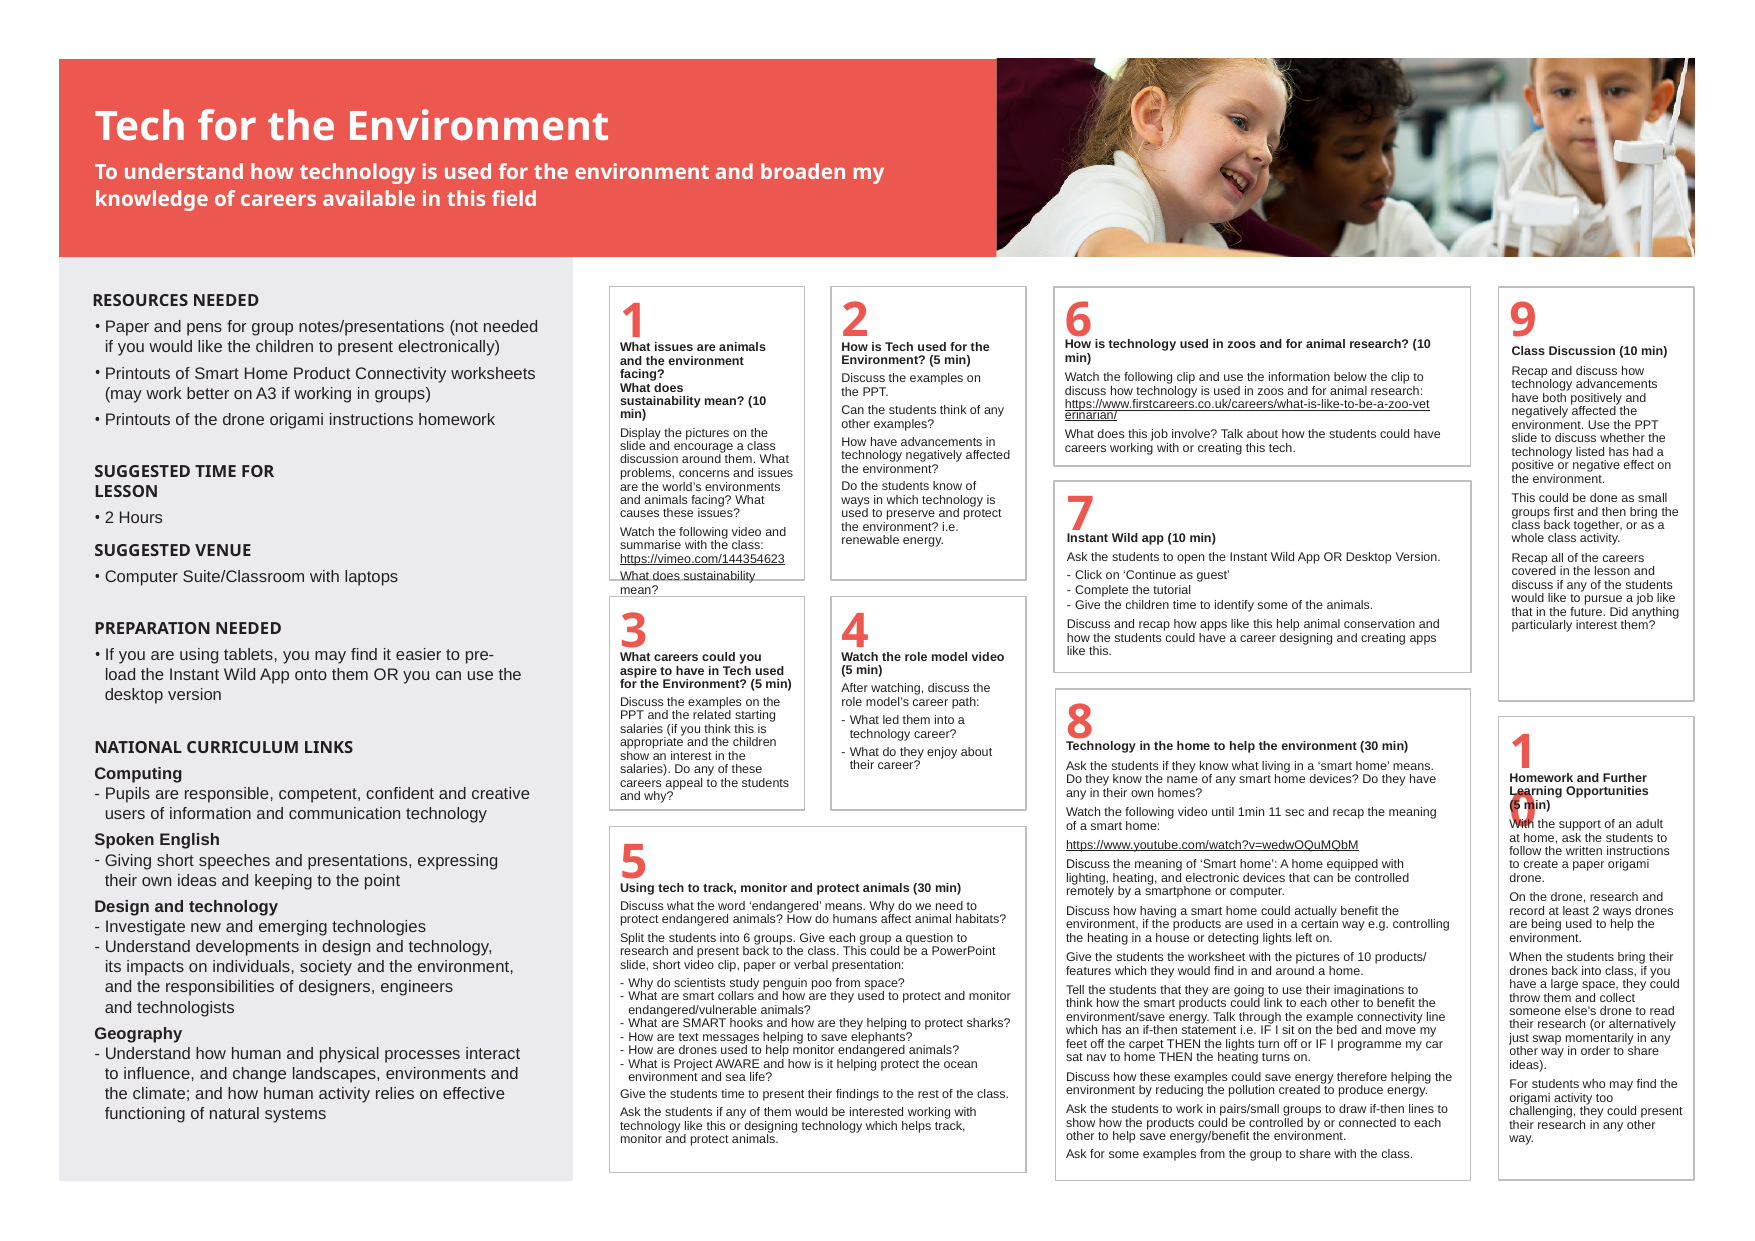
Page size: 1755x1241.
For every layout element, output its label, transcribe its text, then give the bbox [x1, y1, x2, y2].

text_box Homework and Further Learning Opportunities (5 min) With the support of an adult at home, ask the students to follow the written instructions to create a paper origami drone. On the drone, research and record at least 2 ways drones are being used to help the environment. When the students bring their drones back into class, if you have a large space, they could throw them and collect someone else’s drone to read their research (or alternatively just swap momentarily in any other way in order to share ideas). For students who may find the origami activity too challenging, they could present their research in any other way. [1509, 768, 1685, 1146]
text_box What issues are animals and the environment facing? What does sustainability mean? (10 min) Display the pictures on the slide and encourage a class discussion around them. What problems, concerns and issues are the world’s environments and animals facing? What causes these issues? Watch the following video and summarise with the class: https://vimeo.com/144354623 What does sustainability mean? [620, 337, 796, 596]
text_box 5 [620, 828, 652, 878]
text_box [830, 286, 1027, 580]
text_box 3 [620, 597, 652, 647]
text_box RESOURCES NEEDED Paper and pens for group notes/presentations (not needed if you would like the children to present electronically) Printouts of Smart Home Product Connectivity worksheets (may work better on A3 if working in groups) Printouts of the drone origami instructions homework [92, 281, 544, 429]
text_box Technology in the home to help the environment (30 min) Ask the students if they know what living in a ‘smart home’ means. Do they know the name of any smart home devices? Do they have any in their own homes? Watch the following video until 1min 11 sec and recap the meaning of a smart home: https://www.youtube.com/watch?v=wedwOQuMQbM Discuss the meaning of ‘Smart home’: A home equipped with lighting, heating, and electronic devices that can be controlled remotely by a smartphone or computer. Discuss how having a smart home could actually benefit the environment, if the products are used in a certain way e.g. controlling the heating in a house or detecting lights left on. Give the students the worksheet with the pictures of 10 products/ features which they would find in and around a home. Tell the students that they are going to use their imaginations to think how the smart products could link to each other to benefit the environment/save energy. Talk through the example connectivity line which has an if-then statement i.e. IF I sit on the bed and move my feet off the carpet THEN the lights turn off or IF I programme my car sat nav to home THEN the heating turns on. Discuss how these examples could save energy therefore helping the environment by reducing the pollution created to produce energy. Ask the students to work in pairs/small groups to draw if-then lines to show how the products could be controlled by or connected to each other to help save energy/benefit the environment. Ask for some examples from the group to share with the class. [1066, 732, 1458, 1162]
title Tech for the Environment To understand how technology is used for the environment and broaden my knowledge of careers available in this field [92, 76, 908, 307]
text_box What careers could you aspire to have in Tech used for the Environment? (5 min) Discuss the examples on the PPT and the related starting salaries (if you think this is appropriate and the children show an interest in the salaries). Do any of these careers appeal to the students and why? [620, 647, 796, 804]
text_box 2 [841, 286, 874, 346]
text_box 9 [1509, 286, 1541, 347]
text_box 1 [620, 287, 665, 348]
text_box How is technology used in zoos and for animal research? (10 min) Watch the following clip and use the information below the clip to discuss how technology is used in zoos and for animal research: https://www.firstcareers.co.uk/careers/what-is-like-to-be-a-zoo-veterinarian/ What does this job involve? Talk about how the students could have careers working with or creating this tech. [1064, 330, 1458, 445]
text_box [609, 596, 805, 811]
text_box SUGGESTED VENUE Computer Suite/Classroom with laptops [92, 531, 406, 586]
text_box Watch the role model video (5 min) After watching, discuss the role model’s career path: What led them into a technology career? What do they enjoy about their career? [841, 647, 1006, 773]
text_box How is Tech used for the Environment? (5 min) Discuss the examples on the PPT. Can the students think of any other examples? How have advancements in technology negatively affected the environment? Do the students know of ways in which technology is used to preserve and protect the environment? i.e. renewable energy. [841, 337, 1015, 548]
text_box Using tech to track, monitor and protect animals (30 min) Discuss what the word ‘endangered’ means. Why do we need to protect endangered animals? How do humans affect animal habitats? Split the students into 6 groups. Give each group a question to research and present back to the class. This could be a PowerPoint slide, short video clip, paper or verbal presentation: Why do scientists study penguin poo from space? What are smart collars and how are they used to protect and monitor endangered/vulnerable animals? What are SMART hooks and how are they helping to protect sharks? How are text messages helping to save elephants? How are drones used to help monitor endangered animals? What is Project AWARE and how is it helping protect the ocean environment and sea life? Give the students time to present their findings to the rest of the class. Ask the students if any of them would be interested working with technology like this or designing technology which helps track, monitor and protect animals. [620, 878, 1027, 1147]
text_box 8 [1066, 688, 1100, 732]
text_box 10 [1509, 718, 1560, 768]
text_box SUGGESTED TIME FOR LESSON 2 Hours [92, 452, 338, 528]
text_box [830, 596, 1027, 811]
text_box 6 [1064, 286, 1097, 330]
text_box [996, 58, 1695, 257]
text_box NATIONAL CURRICULUM LINKS Computing Pupils are responsible, competent, confident and creative users of information and communication technology Spoken English Giving short speeches and presentations, expressing their own ideas and keeping to the point Design and technology Investigate new and emerging technologies Understand developments in design and technology, its impacts on individuals, society and the environment, and the responsibilities of designers, engineers and technologists Geography Understand how human and physical processes interact to influence, and change landscapes, environments and the climate; and how human activity relies on effective functioning of natural systems [92, 728, 536, 1123]
text_box [609, 826, 1027, 1173]
text_box 7 [1066, 480, 1094, 525]
text_box 4 [841, 597, 876, 647]
text_box Instant Wild app (10 min) Ask the students to open the Instant Wild App OR Desktop Version. Click on ‘Continue as guest’ Complete the tutorial Give the children time to identify some of the animals. Discuss and recap how apps like this help animal conservation and how the students could have a career designing and creating apps like this. [1066, 525, 1451, 659]
text_box Class Discussion (10 min) Recap and discuss how technology advancements have both positively and negatively affected the environment. Use the PPT slide to discuss whether the technology listed has had a positive or negative effect on the environment. This could be done as small groups first and then bring the class back together, or as a whole class activity. Recap all of the careers covered in the lesson and discuss if any of the students would like to pursue a job like that in the future. Did anything particularly interest them? [1511, 337, 1695, 633]
text_box PREPARATION NEEDED If you are using tablets, you may find it easier to pre-load the Instant Wild App onto them OR you can use the desktop version [92, 609, 525, 704]
text_box [1054, 481, 1471, 673]
